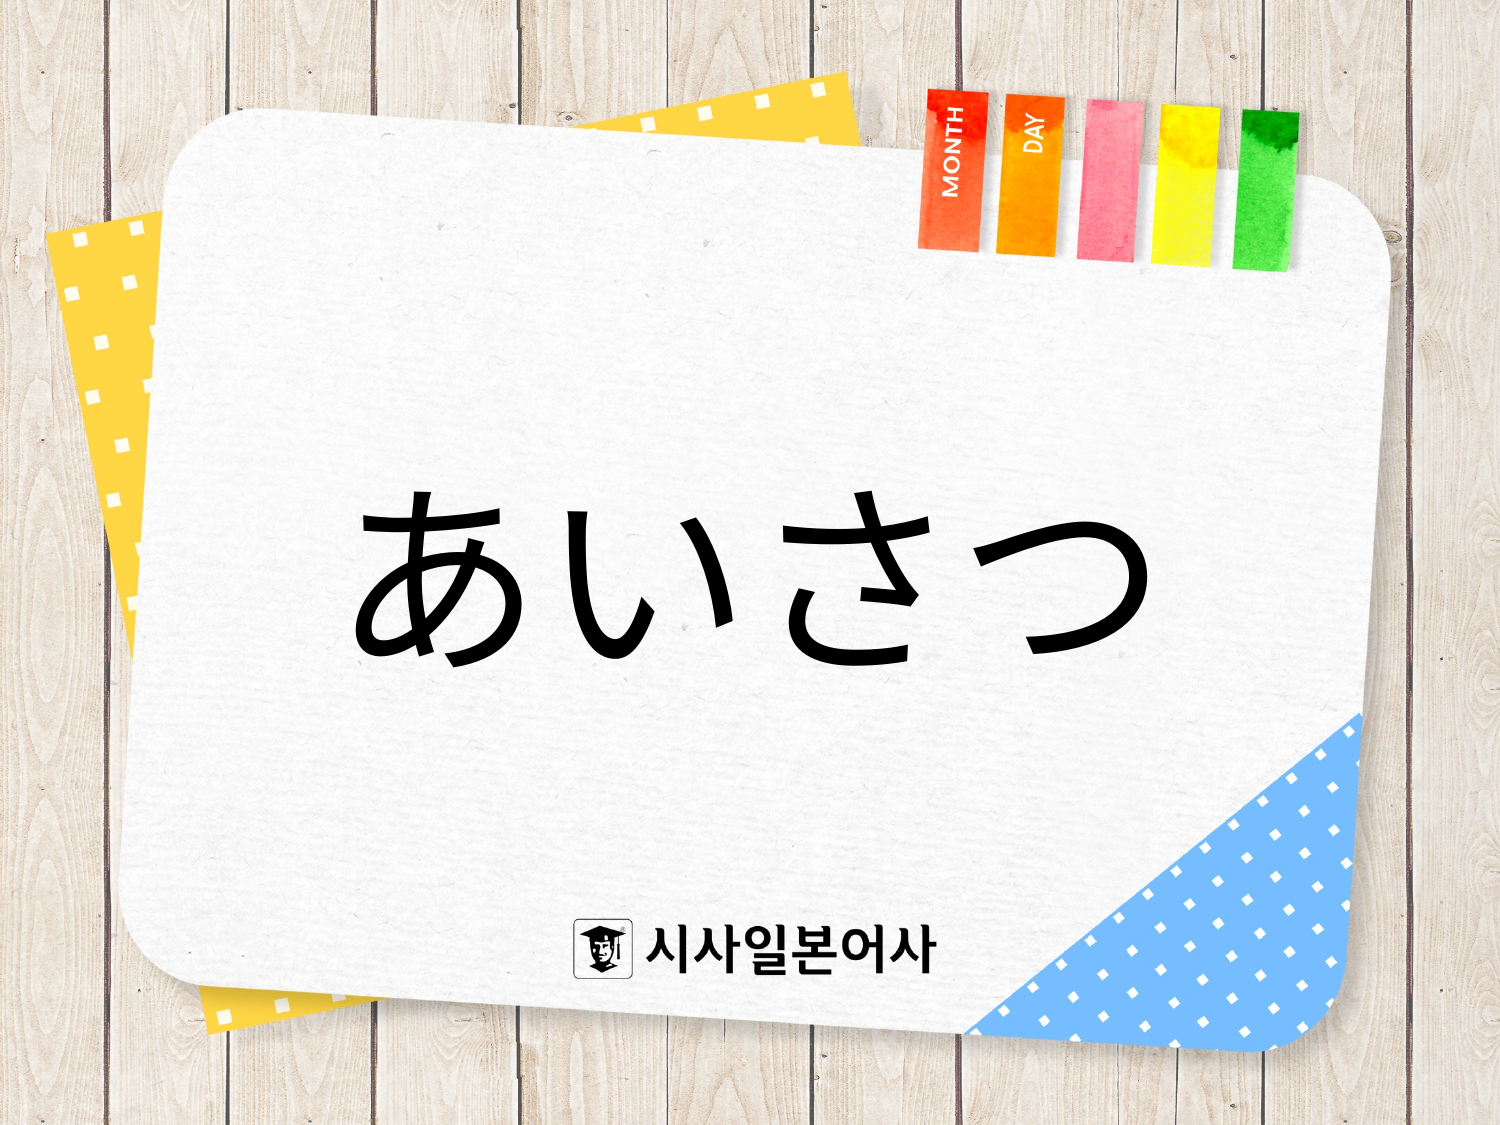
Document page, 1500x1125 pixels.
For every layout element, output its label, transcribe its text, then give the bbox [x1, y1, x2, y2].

picture [0, 0, 1500, 1125]
title あいさつ [75, 338, 1425, 811]
